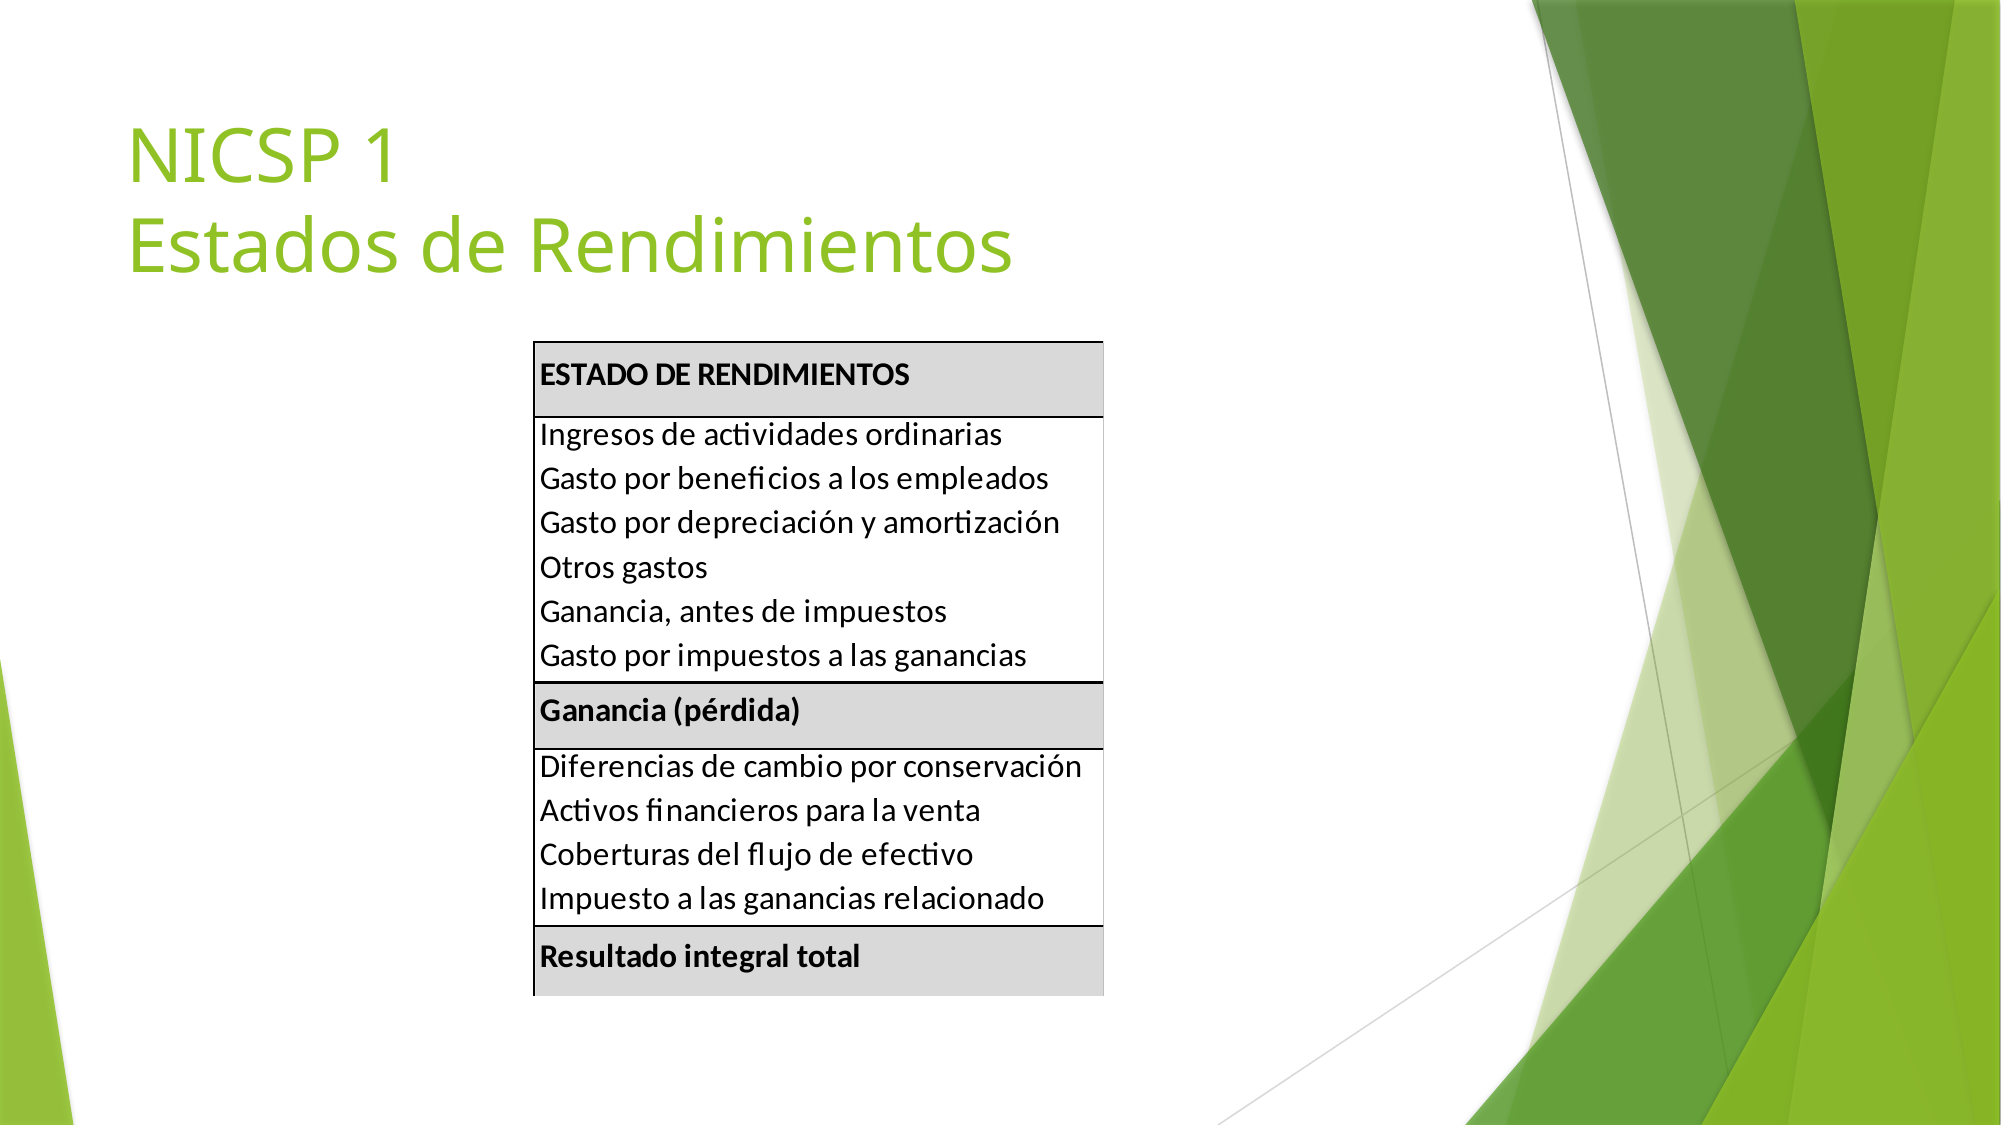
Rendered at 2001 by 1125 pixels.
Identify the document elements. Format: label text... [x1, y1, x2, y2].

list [532, 340, 1106, 999]
title NICSP 1 Estados de Rendimientos [111, 99, 1522, 317]
